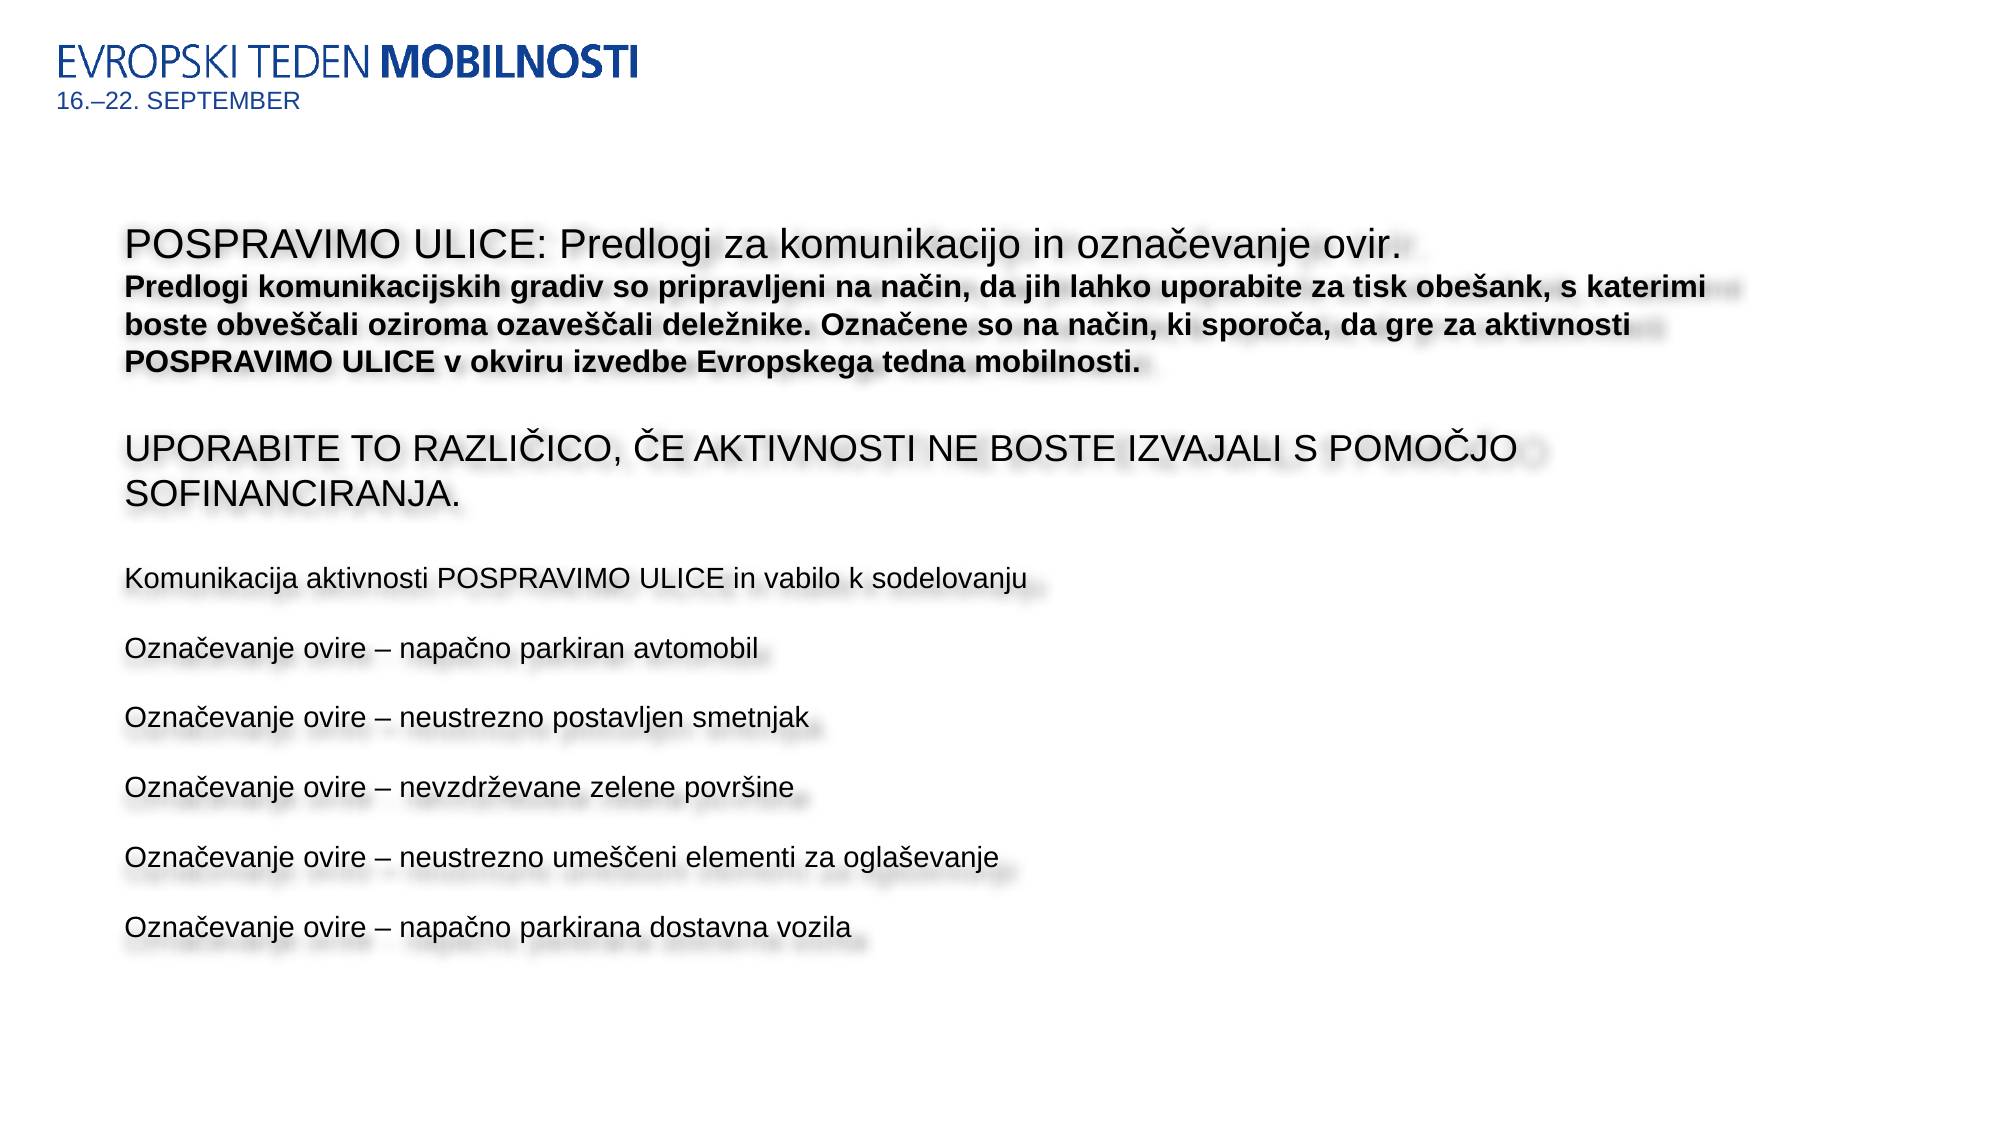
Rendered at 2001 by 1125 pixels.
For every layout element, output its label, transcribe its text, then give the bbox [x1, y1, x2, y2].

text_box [40, 44, 637, 123]
text_box POSPRAVIMO ULICE: Predlogi za komunikacijo in označevanje ovir. Predlogi komunikacijskih gradiv so pripravljeni na način, da jih lahko uporabite za tisk obešank, s katerimi boste obveščali oziroma ozaveščali deležnike. Označene so na način, ki sporoča, da gre za aktivnosti POSPRAVIMO ULICE v okviru izvedbe Evropskega tedna mobilnosti. Uporabite to različico, če aktivnosti NE BOSTE izvajali s pomočjo sofinanciranja. Komunikacija aktivnosti POSPRAVIMO ULICE in vabilo k sodelovanju Označevanje ovire – napačno parkiran avtomobil Označevanje ovire – neustrezno postavljen smetnjak Označevanje ovire – nevzdrževane zelene površine Označevanje ovire – neustrezno umeščeni elementi za oglaševanje Označevanje ovire – napačno parkirana dostavna vozila [109, 209, 1810, 951]
